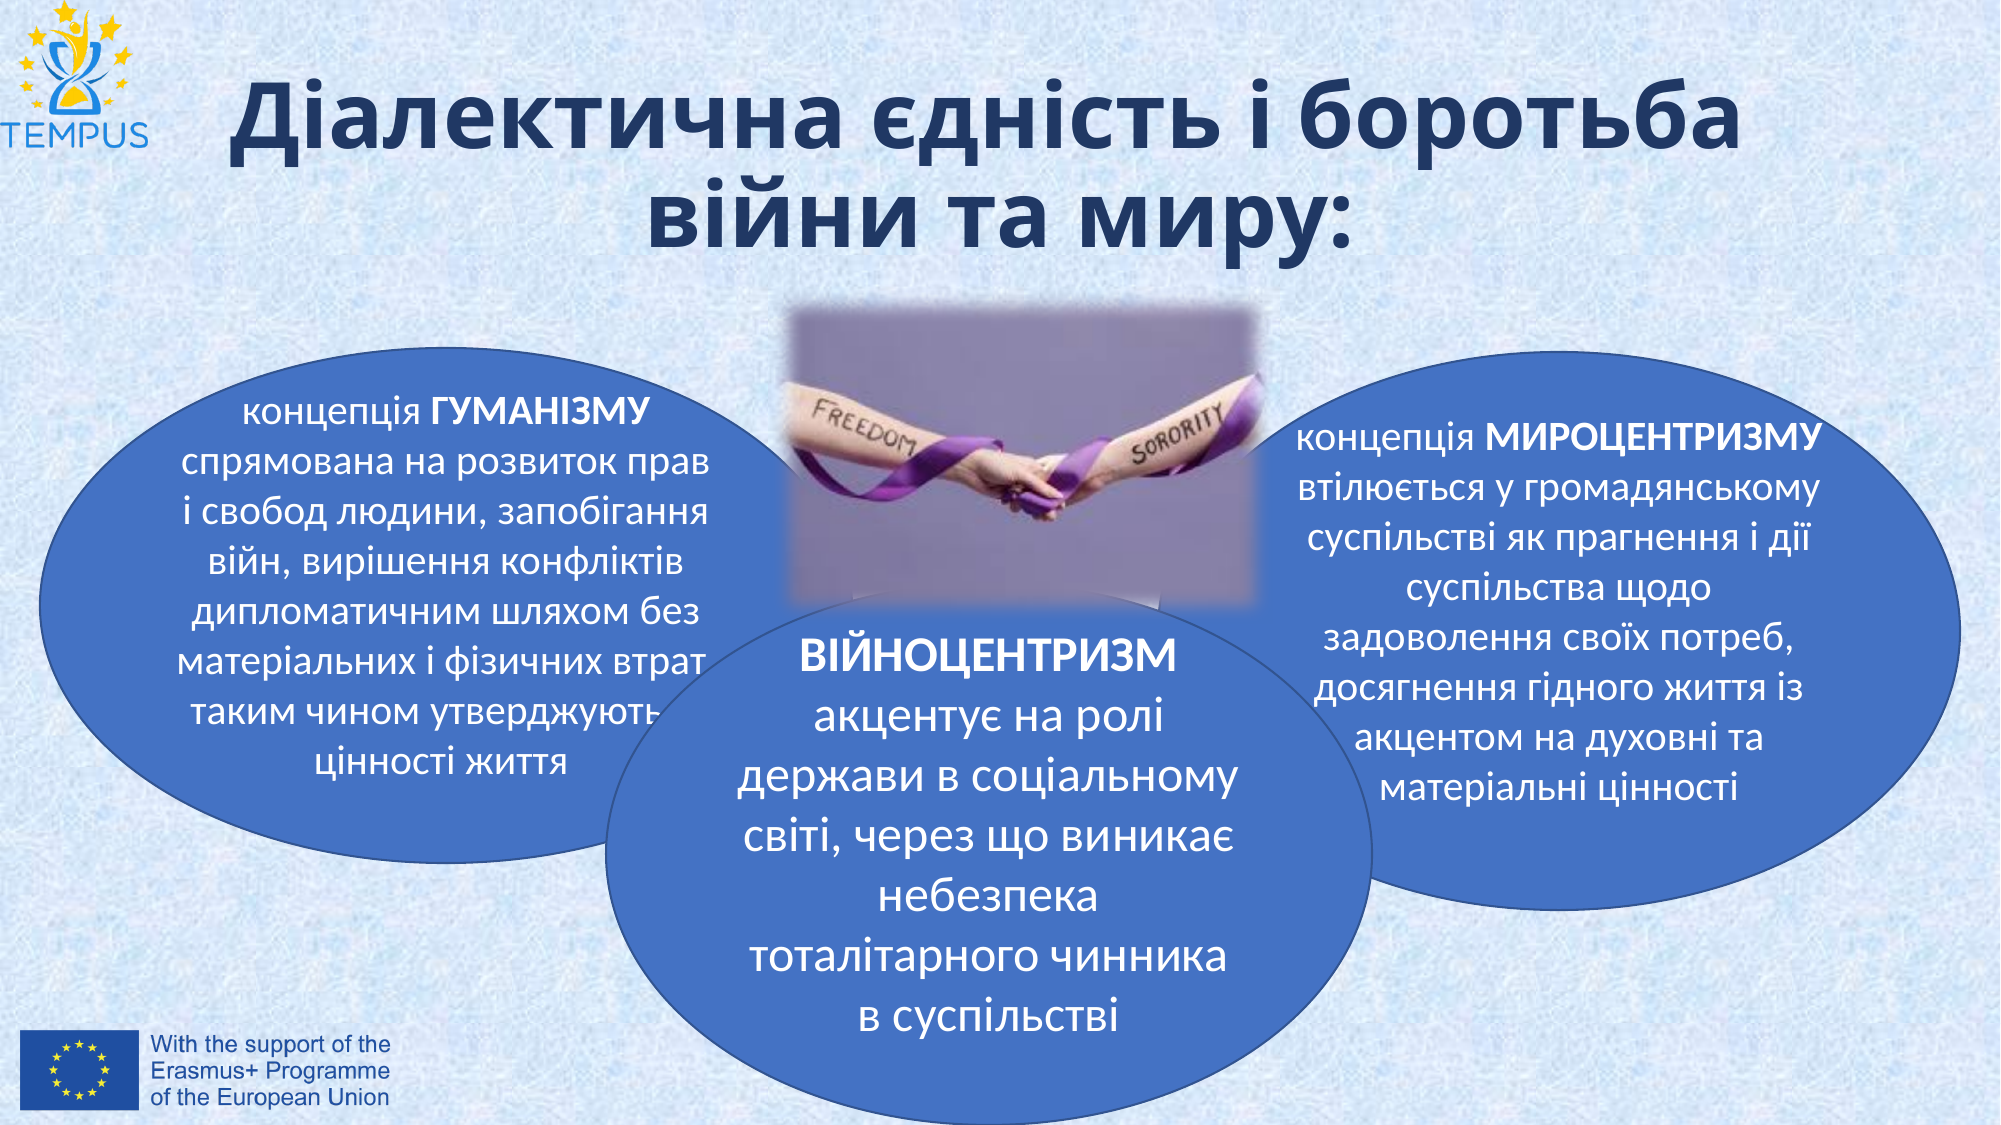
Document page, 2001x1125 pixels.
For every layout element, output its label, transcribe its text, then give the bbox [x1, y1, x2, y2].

text_box концепція МИРОЦЕНТРИЗМУ втілюється у громадянському суспільстві як прагнення і дії суспільства щодо задоволення своїх потреб, досягнення гідного життя із акцентом на духовні та матеріальні цінності [1197, 350, 1962, 912]
text_box ВІЙНОЦЕНТРИЗМ акцентує на ролі держави в соціальному світі, через що виникає небезпека тоталітарного чинника в суспільстві [604, 624, 1374, 1125]
title Діалектична єдність і боротьба війни та миру: [137, 59, 1863, 278]
text_box концепція ГУМАНІЗМУ спрямована на розвиток прав і свобод людини, запобігання війн, вирішення конфліктів дипломатичним шляхом без матеріальних і фізичних втрат, таким чином утверджуються цінності життя [38, 346, 781, 865]
picture [0, 0, 2001, 1125]
